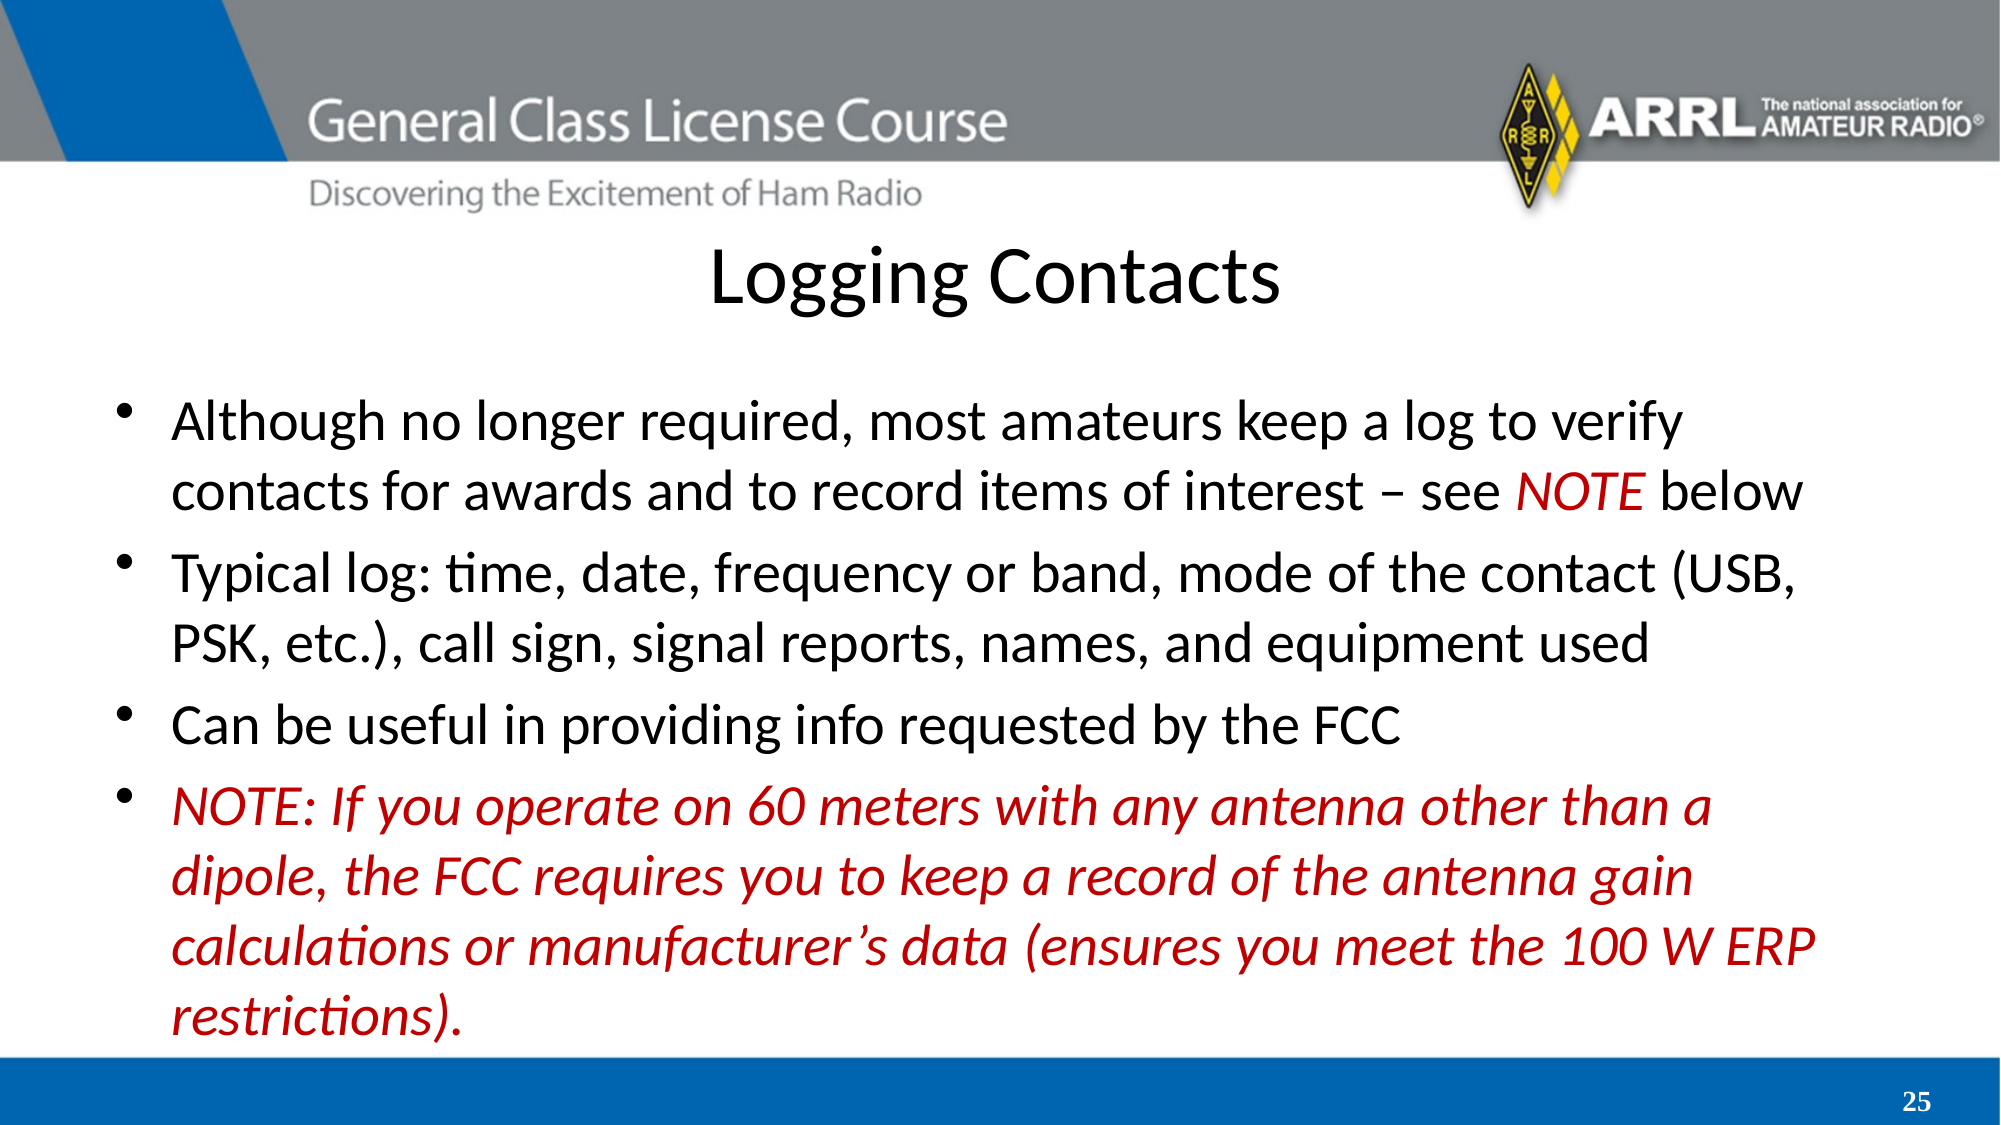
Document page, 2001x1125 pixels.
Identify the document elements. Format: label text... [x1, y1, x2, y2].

title Logging Contacts [96, 212, 1897, 356]
list Although no longer required, most amateurs keep a log to verify contacts for awards and to record items of interest – see NOTE below Typical log: time, date, frequency or band, mode of the contact (USB, PSK, etc.), call sign, signal reports, names, and equipment used Can be useful in providing info requested by the FCC NOTE: If you operate on 60 meters with any antenna other than a dipole, the FCC requires you to keep a record of the antenna gain calculations or manufacturer’s data (ensures you meet the 100 W ERP restrictions). [99, 375, 1900, 1062]
picture [0, 0, 2001, 1125]
